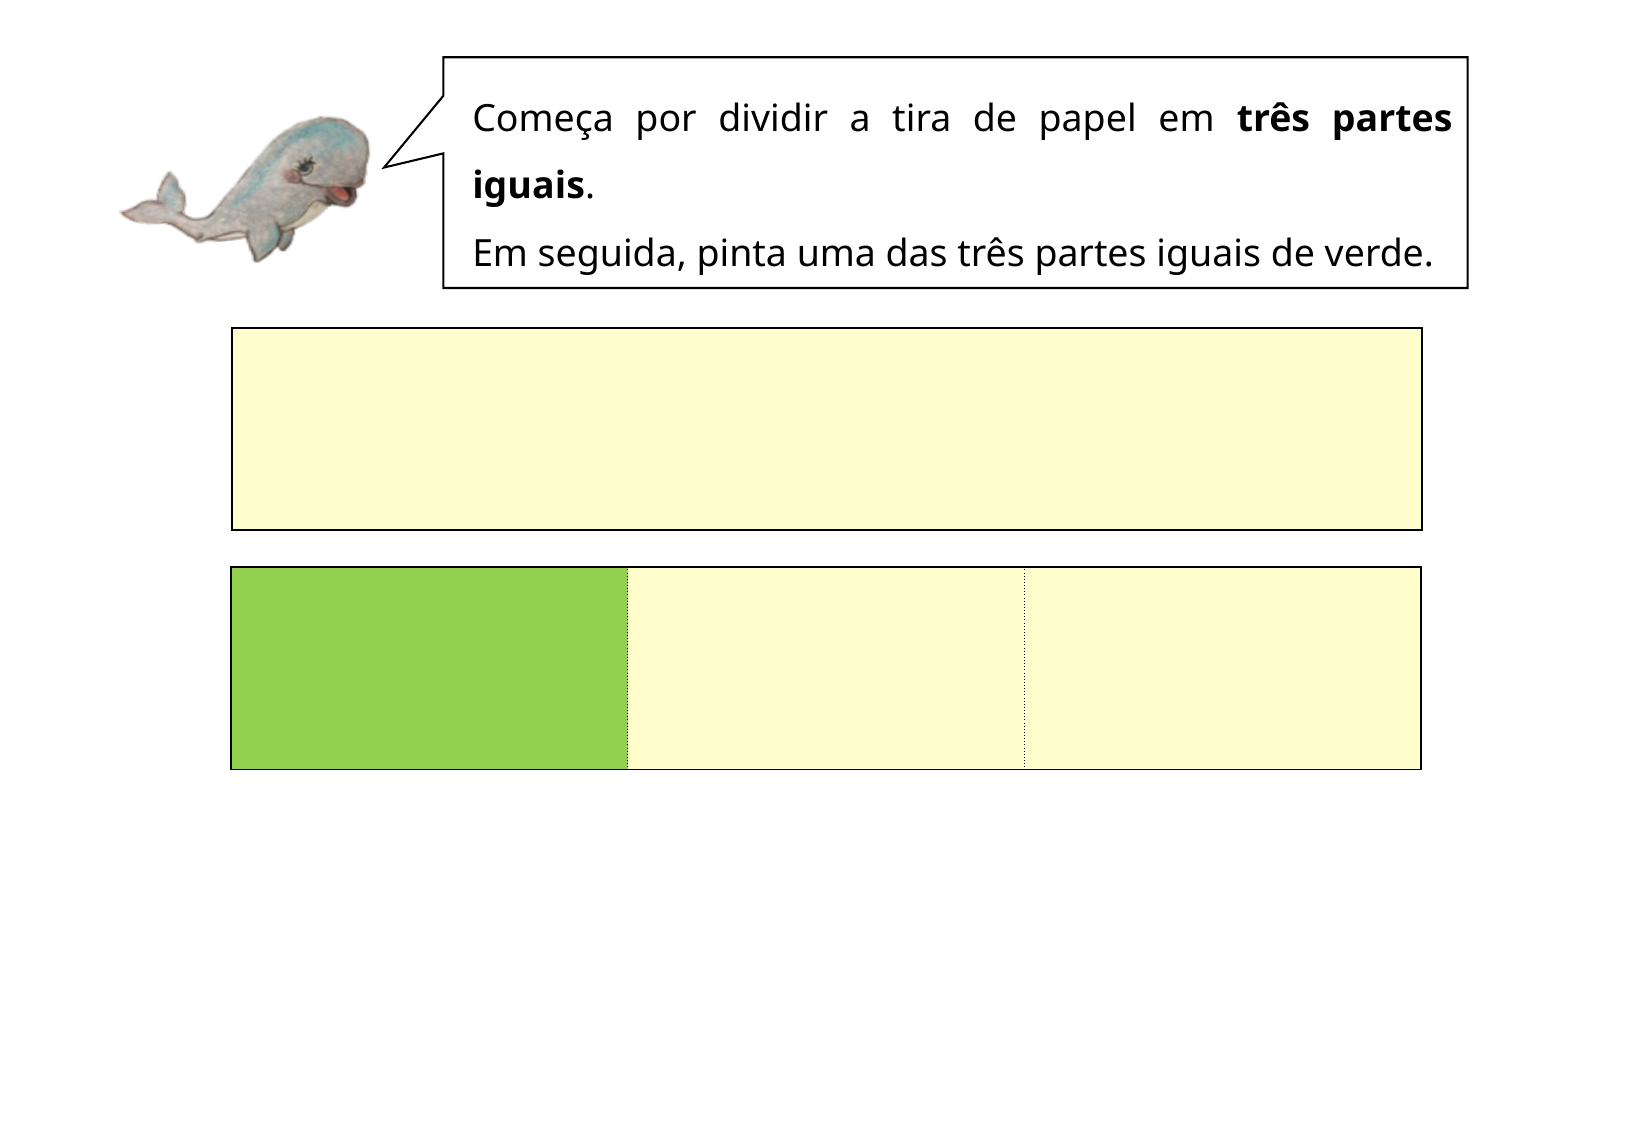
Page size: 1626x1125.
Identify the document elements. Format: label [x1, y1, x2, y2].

table_header [232, 568, 628, 769]
text_box [443, 0, 1468, 288]
table_header [1024, 568, 1420, 769]
picture [99, 104, 399, 278]
table_header [233, 329, 1421, 529]
table_header [628, 568, 1024, 769]
